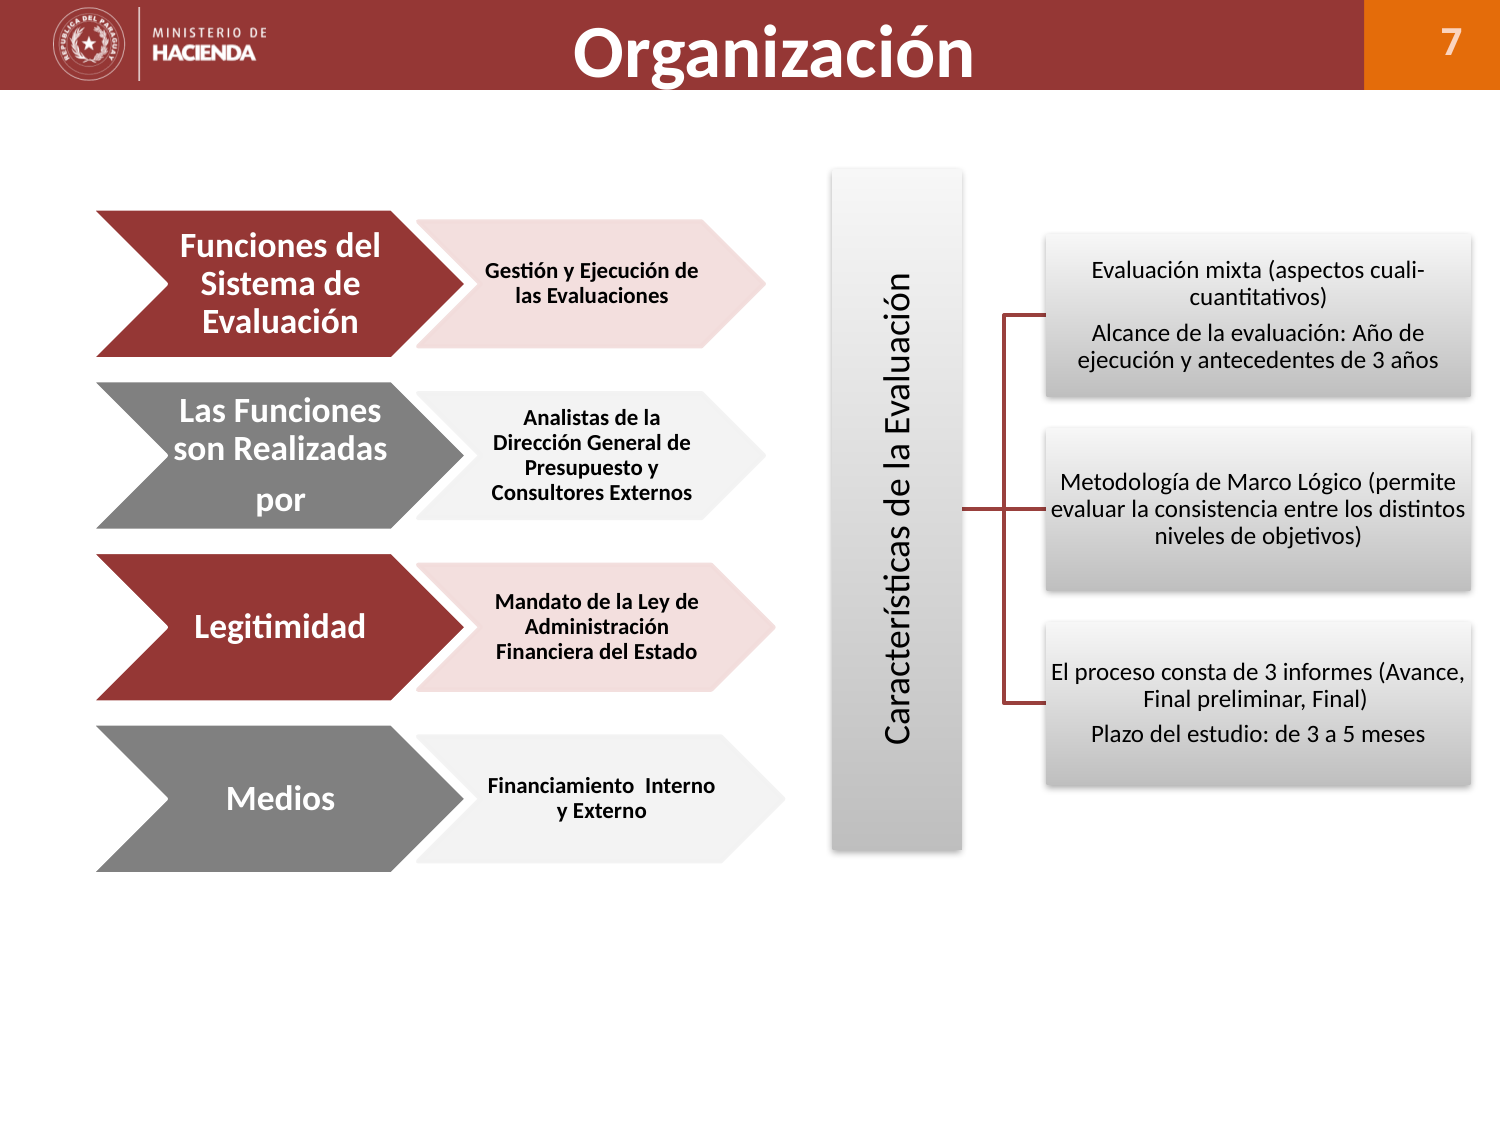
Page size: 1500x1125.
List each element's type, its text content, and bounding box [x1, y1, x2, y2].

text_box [0, 207, 827, 875]
title Organización [100, 0, 1451, 95]
slide_number 7 [1365, 13, 1478, 74]
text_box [832, 125, 1471, 894]
picture [53, 7, 100, 81]
